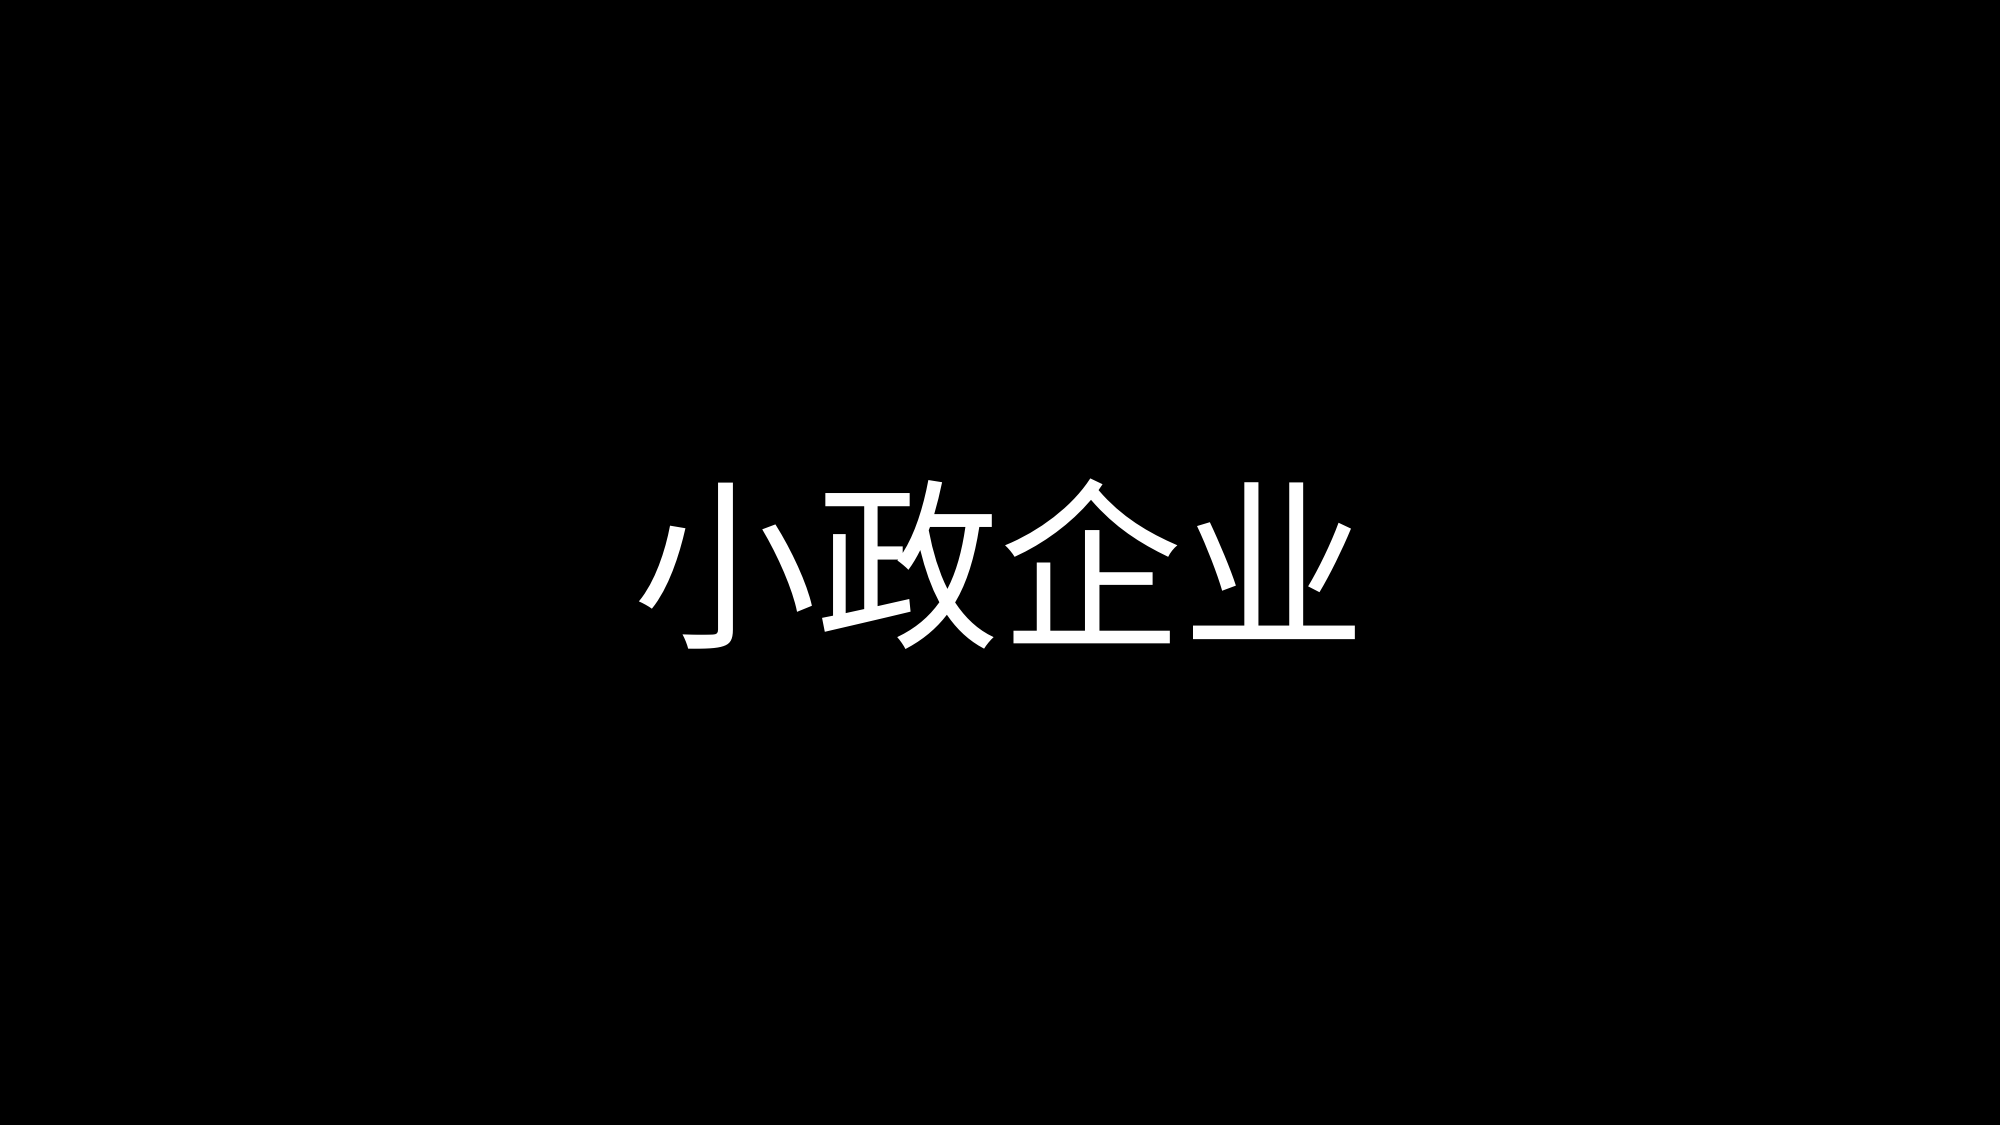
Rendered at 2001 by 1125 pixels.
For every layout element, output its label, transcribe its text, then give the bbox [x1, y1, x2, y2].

text_box 小政企业 [586, 443, 1414, 679]
